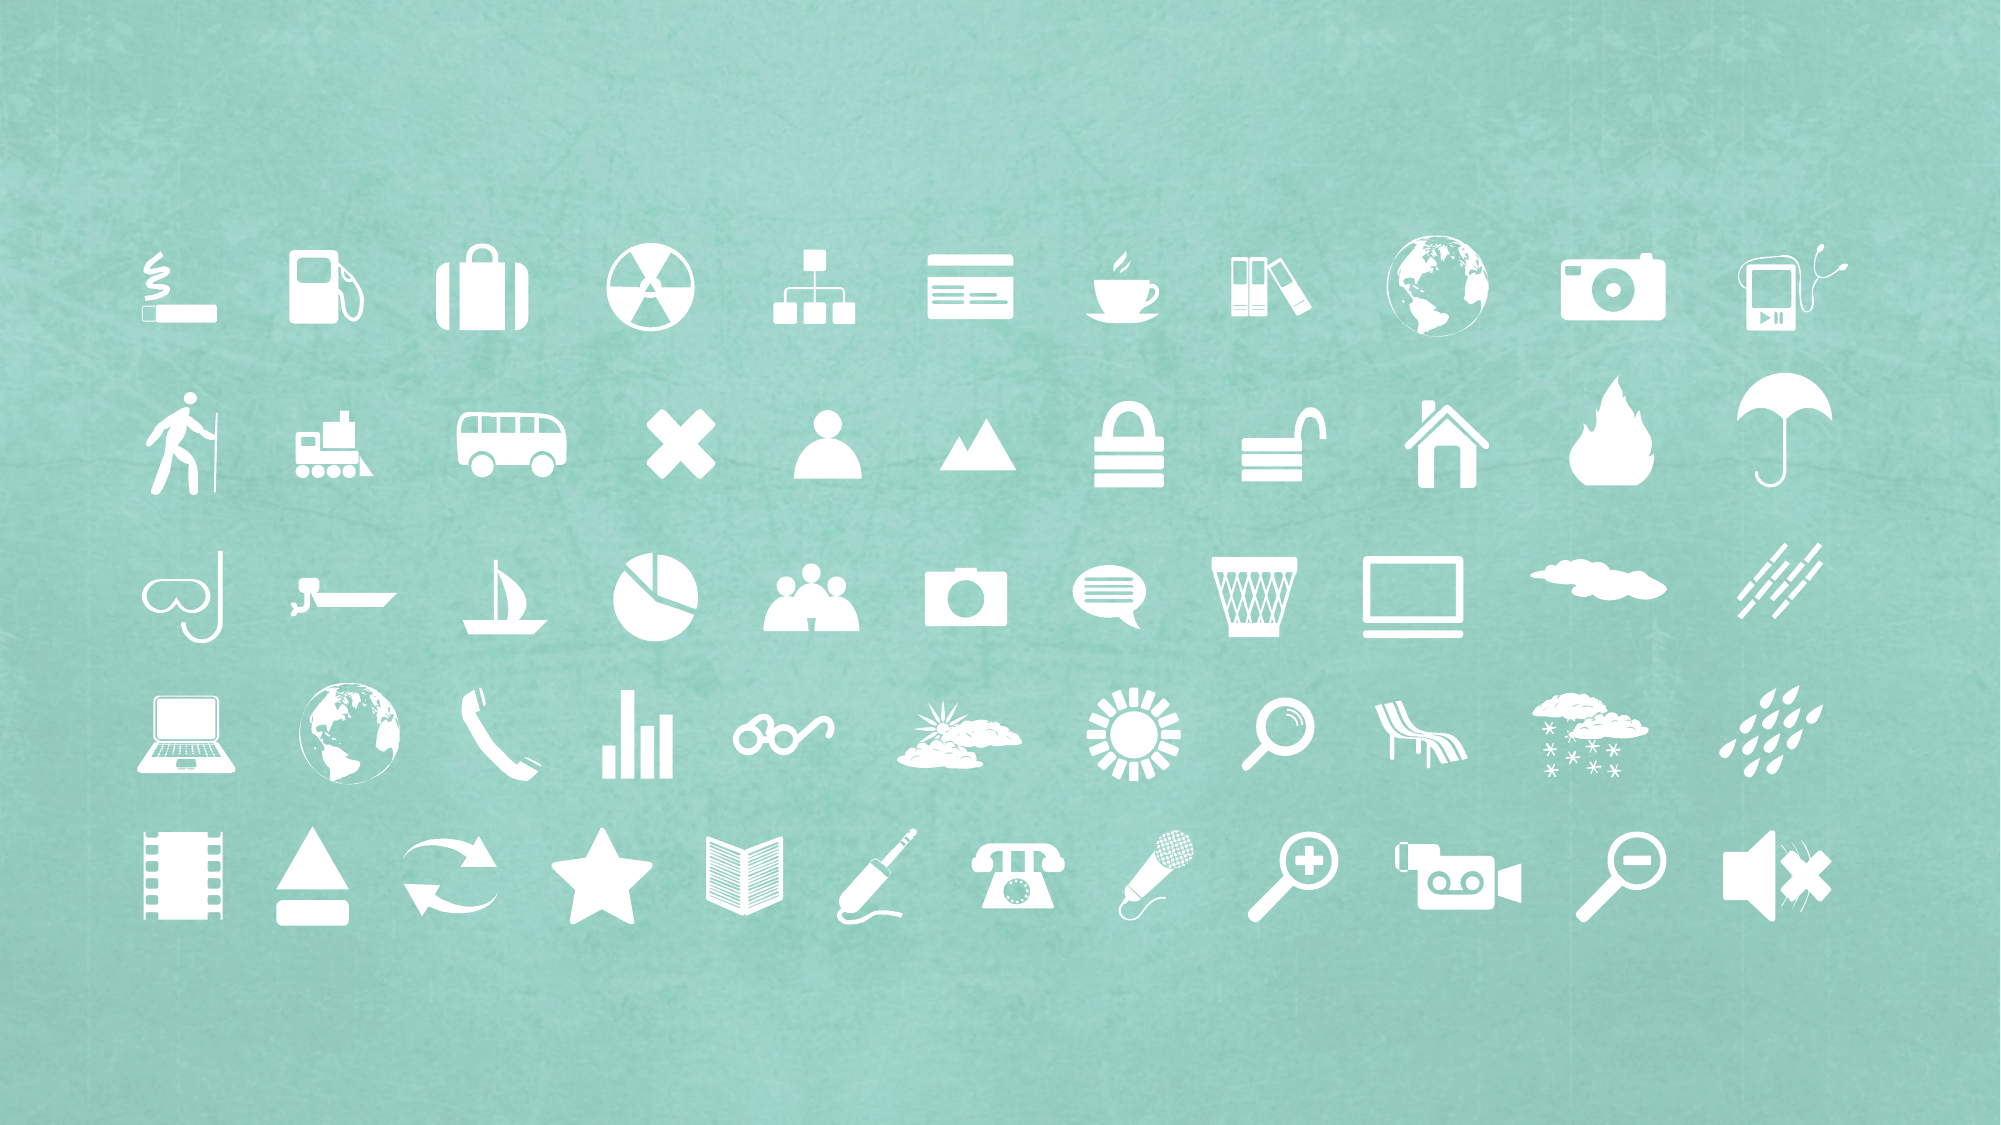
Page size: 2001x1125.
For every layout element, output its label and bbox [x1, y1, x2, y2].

text_box [276, 826, 349, 890]
text_box [927, 276, 1014, 320]
text_box [1241, 407, 1327, 452]
text_box [1395, 842, 1495, 910]
text_box [1743, 758, 1760, 778]
text_box [1737, 599, 1756, 620]
text_box [1569, 375, 1655, 486]
text_box [1754, 579, 1774, 601]
text_box [1532, 692, 1649, 753]
text_box [1530, 559, 1667, 601]
text_box [524, 757, 542, 767]
text_box [1737, 244, 1849, 331]
text_box [732, 713, 835, 756]
text_box [1770, 560, 1790, 581]
text_box [1118, 830, 1194, 921]
text_box [295, 432, 374, 479]
text_box [551, 827, 653, 925]
text_box [1362, 630, 1464, 639]
text_box [1805, 560, 1824, 581]
text_box [1247, 831, 1339, 923]
text_box [640, 725, 655, 779]
text_box [1575, 831, 1667, 923]
text_box [625, 552, 653, 592]
text_box [1762, 709, 1780, 730]
text_box [657, 554, 698, 610]
text_box [290, 577, 398, 617]
text_box [1783, 707, 1801, 729]
text_box [1736, 580, 1755, 602]
text_box [971, 843, 1065, 909]
text_box [299, 683, 400, 785]
text_box [1769, 580, 1790, 602]
text_box [659, 714, 673, 779]
text_box [459, 243, 505, 331]
text_box [1110, 711, 1158, 759]
text_box [141, 579, 211, 614]
text_box [403, 883, 498, 917]
text_box [1374, 700, 1468, 769]
text_box [1607, 764, 1622, 778]
text_box [897, 699, 1023, 769]
text_box [276, 900, 349, 926]
text_box [1723, 830, 1776, 922]
text_box [1119, 260, 1131, 274]
text_box [1072, 565, 1147, 630]
text_box [143, 832, 223, 920]
text_box [646, 409, 716, 479]
text_box [1094, 400, 1164, 452]
text_box [613, 570, 695, 642]
text_box [1719, 738, 1737, 759]
text_box [1771, 599, 1790, 620]
text_box [471, 454, 494, 478]
text_box [137, 695, 236, 774]
text_box [462, 559, 548, 635]
text_box [1766, 754, 1784, 775]
text_box [1086, 690, 1128, 780]
text_box [602, 745, 616, 779]
text_box [183, 392, 197, 405]
text_box [141, 304, 217, 323]
text_box [1753, 561, 1772, 583]
text_box [1786, 561, 1806, 583]
text_box [836, 828, 917, 925]
text_box [1787, 579, 1808, 601]
text_box [1805, 704, 1824, 724]
text_box [1763, 733, 1781, 753]
text_box [1739, 714, 1757, 734]
text_box [1211, 556, 1298, 638]
text_box [1606, 743, 1621, 757]
text_box [927, 254, 1014, 266]
text_box [1421, 400, 1436, 424]
text_box [143, 251, 170, 301]
text_box [531, 454, 554, 478]
text_box [939, 418, 1017, 471]
text_box [478, 687, 486, 707]
text_box [924, 567, 1008, 627]
text_box [1565, 750, 1580, 765]
text_box [1241, 454, 1302, 467]
text_box [1129, 761, 1139, 782]
text_box [1140, 690, 1156, 711]
text_box [773, 249, 856, 324]
text_box [1362, 556, 1464, 623]
text_box [1231, 257, 1312, 317]
text_box [456, 412, 567, 465]
text_box [289, 250, 364, 324]
text_box [515, 262, 529, 331]
text_box [1544, 763, 1559, 778]
text_box [1241, 469, 1302, 482]
text_box [1129, 687, 1139, 708]
text_box [436, 262, 450, 331]
text_box [1786, 729, 1803, 750]
text_box [1497, 863, 1522, 904]
text_box [1782, 685, 1800, 705]
text_box [1780, 840, 1832, 912]
text_box [402, 835, 497, 867]
text_box [1769, 542, 1788, 563]
text_box [1759, 688, 1776, 709]
text_box [1085, 279, 1160, 324]
text_box [620, 690, 635, 779]
text_box [1586, 760, 1602, 775]
text_box [181, 550, 223, 644]
text_box [1386, 235, 1489, 337]
text_box [1094, 473, 1164, 488]
text_box [1803, 542, 1823, 563]
text_box [1418, 418, 1477, 488]
text_box [1543, 743, 1558, 756]
text_box [461, 689, 539, 781]
text_box [793, 410, 862, 479]
text_box [1742, 735, 1759, 756]
text_box [763, 563, 860, 632]
picture [0, 0, 2001, 1125]
text_box [706, 836, 784, 916]
text_box [1113, 250, 1127, 273]
text_box [1737, 372, 1833, 488]
text_box [1140, 698, 1181, 780]
text_box [1560, 253, 1666, 321]
text_box [146, 406, 218, 495]
text_box [1404, 404, 1490, 450]
text_box [1241, 697, 1315, 772]
text_box [1094, 455, 1164, 470]
text_box [606, 242, 695, 332]
text_box [322, 410, 355, 449]
